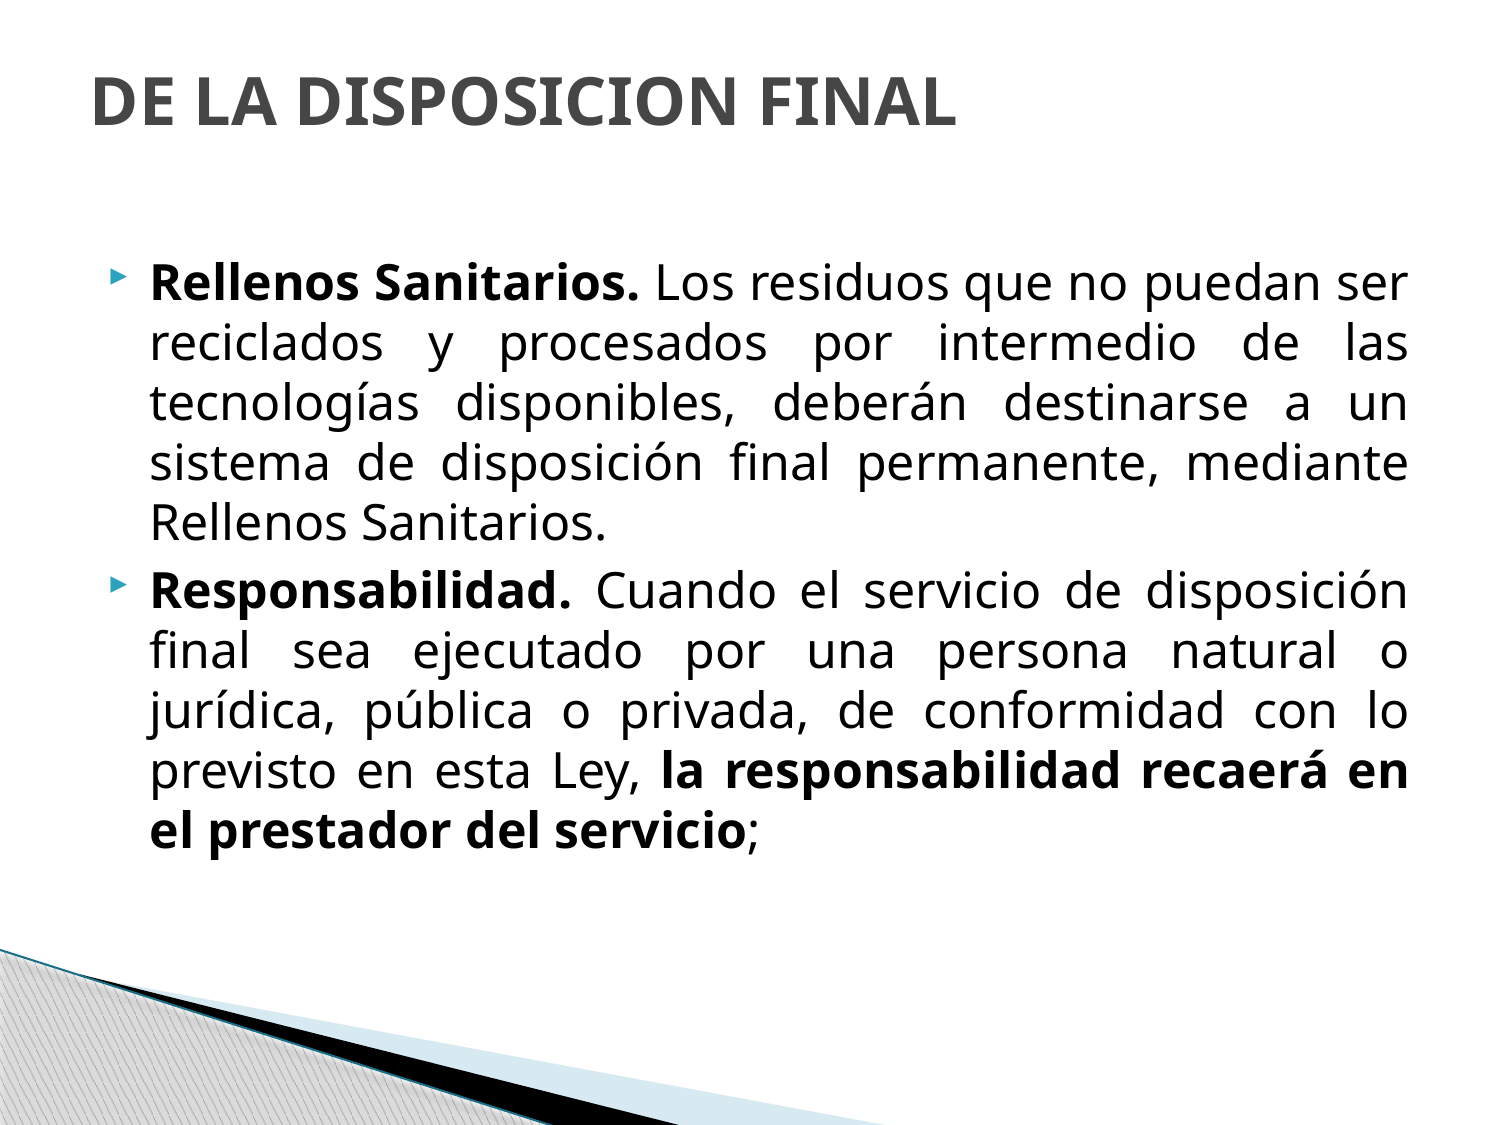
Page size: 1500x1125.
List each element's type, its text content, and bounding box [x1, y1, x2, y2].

title DE LA DISPOSICION FINAL [75, 45, 1425, 233]
list Rellenos Sanitarios. Los residuos que no puedan ser reciclados y procesados por intermedio de las tecnologías disponibles, deberán destinarse a un sistema de disposición final permanente, mediante Rellenos Sanitarios. Responsabilidad. Cuando el servicio de disposición final sea ejecutado por una persona natural o jurídica, pública o privada, de conformidad con lo previsto en esta Ley, la responsabilidad recaerá en el prestador del servicio; [75, 243, 1425, 986]
